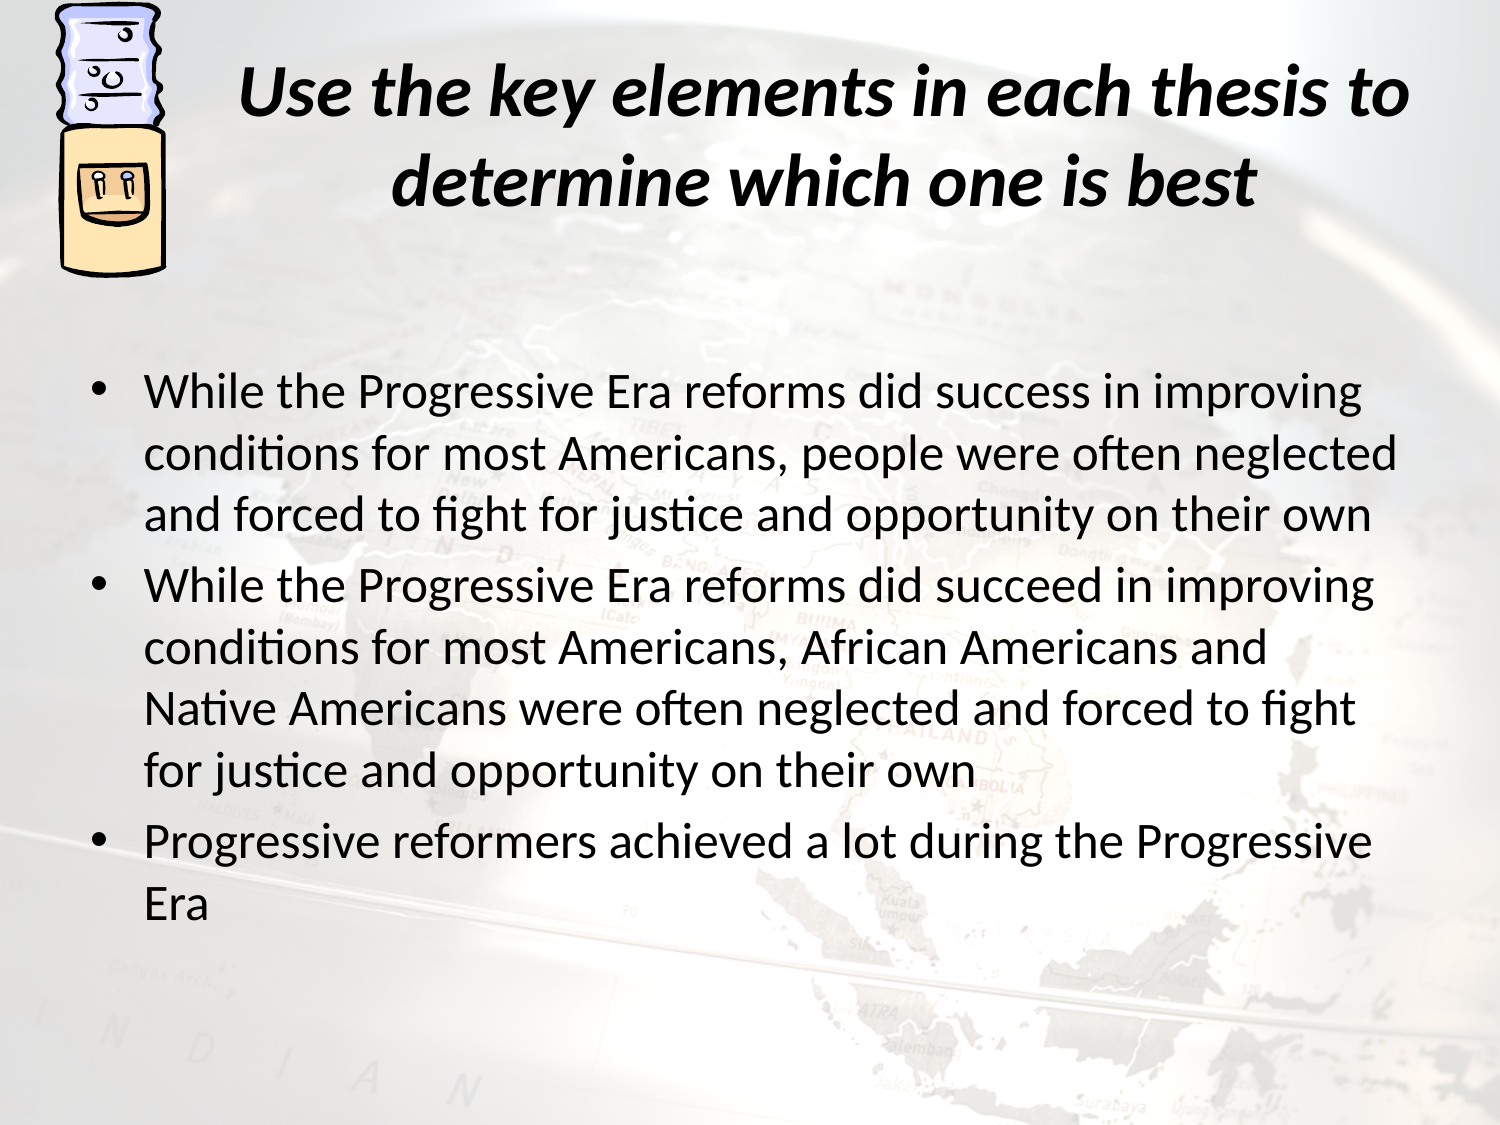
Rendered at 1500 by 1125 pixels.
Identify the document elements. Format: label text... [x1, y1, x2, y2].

picture [49, 0, 172, 284]
list While the Progressive Era reforms did success in improving conditions for most Americans, people were often neglected and forced to fight for justice and opportunity on their own While the Progressive Era reforms did succeed in improving conditions for most Americans, African Americans and Native Americans were often neglected and forced to fight for justice and opportunity on their own Progressive reformers achieved a lot during the Progressive Era [75, 299, 1425, 1005]
title Use the key elements in each thesis to determine which one is best [176, 37, 1500, 225]
